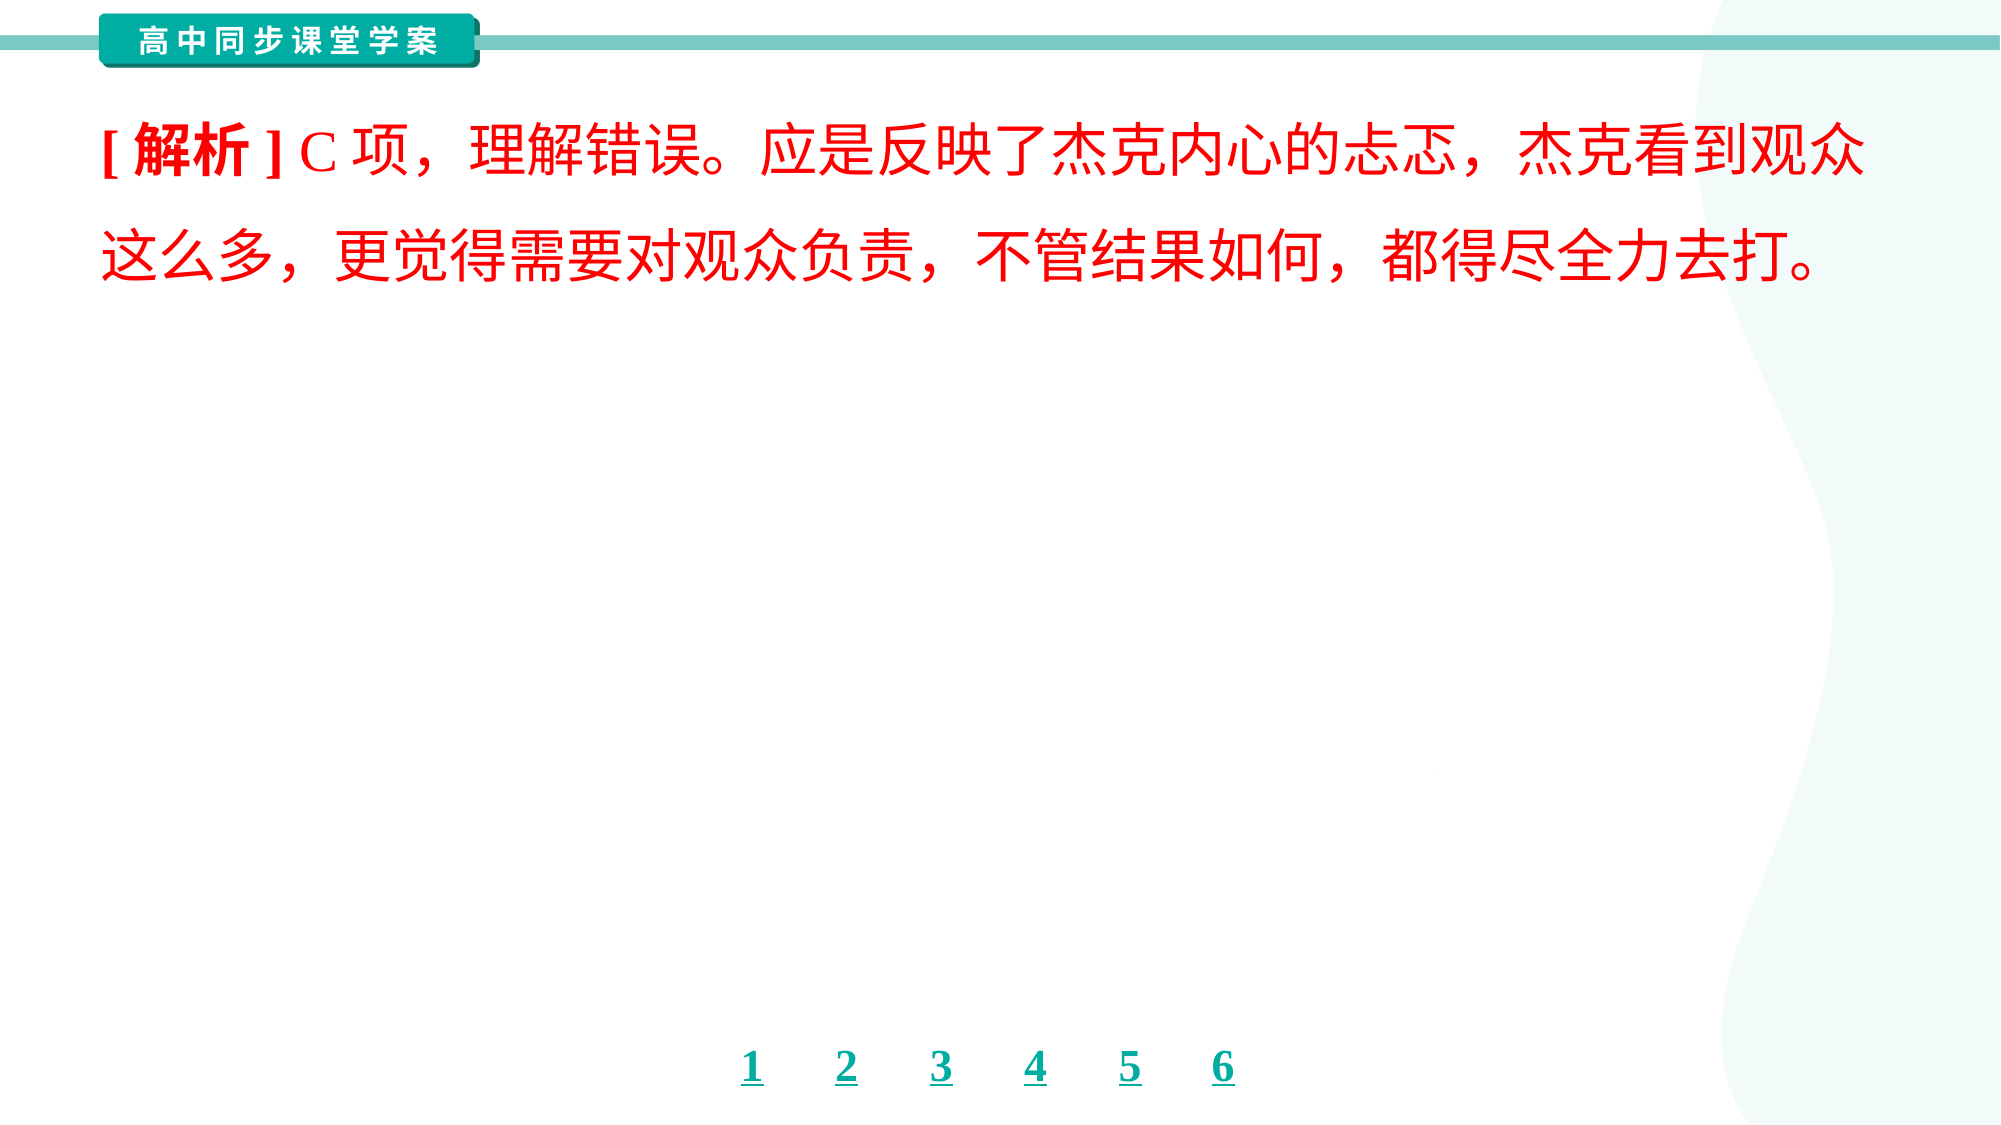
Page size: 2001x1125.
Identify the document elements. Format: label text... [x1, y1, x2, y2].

picture [0, 0, 2000, 1125]
text_box [解析] C项，理解错误。应是反映了杰克内心的忐忑，杰克看到观众 这么多，更觉得需要对观众负责，不管结果如何，都得尽全力去打。 [100, 76, 1899, 290]
